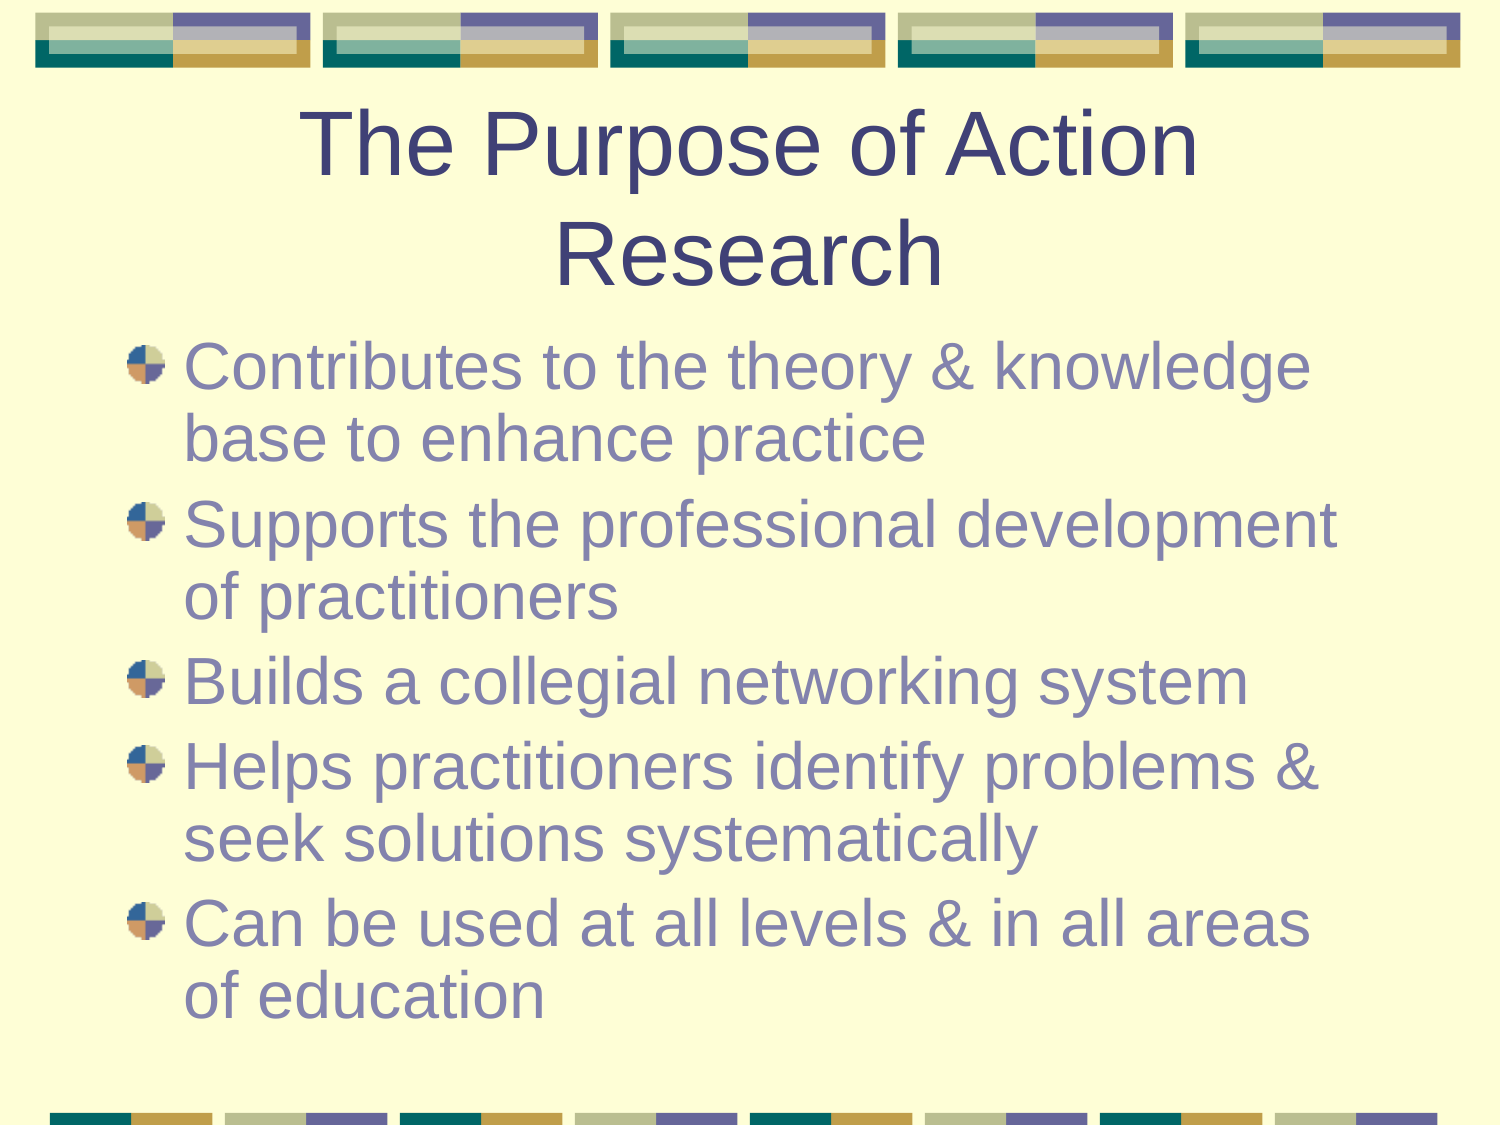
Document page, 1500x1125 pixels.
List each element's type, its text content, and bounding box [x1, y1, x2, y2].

picture [127, 745, 165, 783]
picture [127, 502, 165, 541]
picture [127, 660, 165, 698]
picture [127, 902, 165, 940]
picture [127, 345, 165, 384]
title The Purpose of Action Research [112, 99, 1388, 288]
list Contributes to the theory & knowledge base to enhance practice Supports the professional development of practitioners Builds a collegial networking system Helps practitioners identify problems & seek solutions systematically Can be used at all levels & in all areas of education [112, 324, 1388, 1063]
